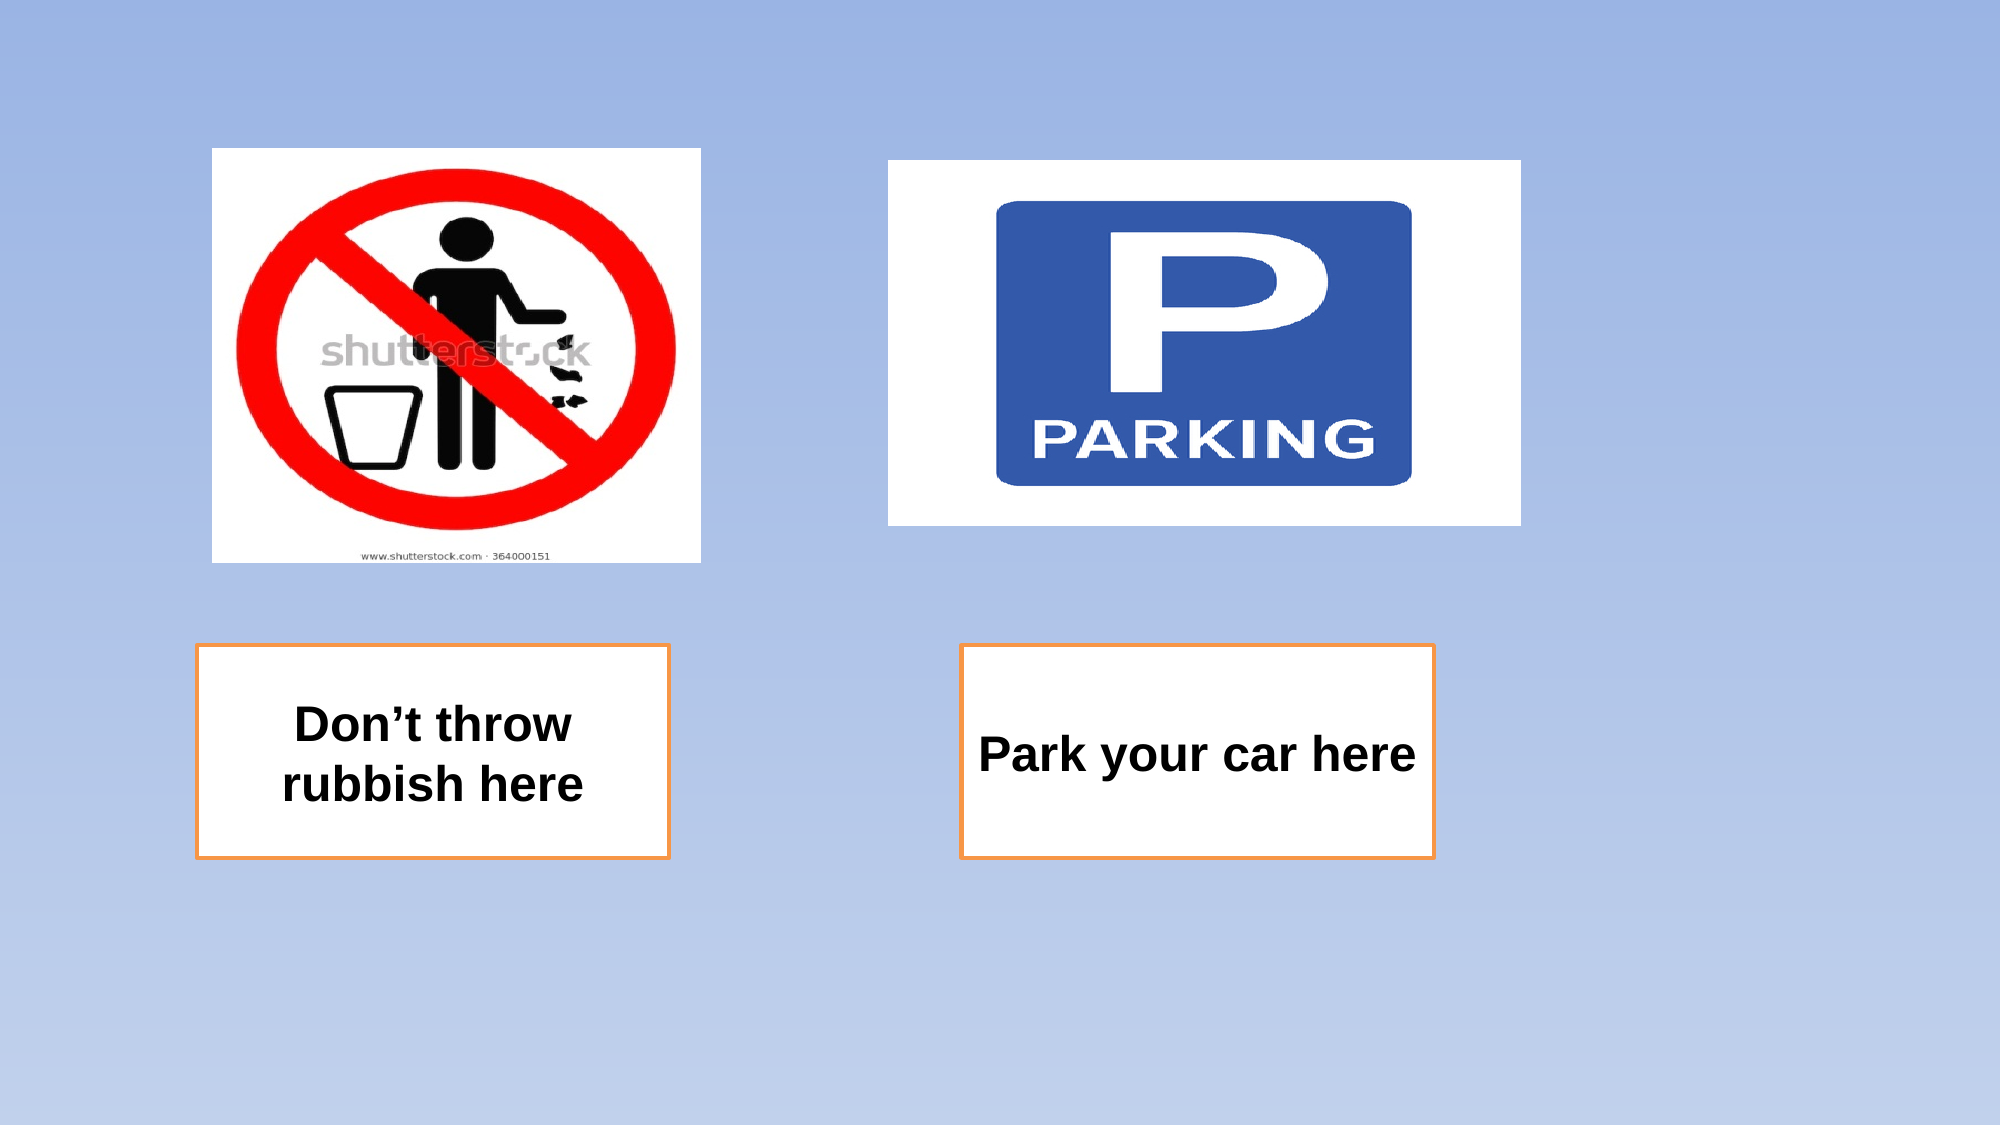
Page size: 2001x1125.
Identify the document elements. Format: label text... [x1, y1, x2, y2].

text_box Park your car here [959, 643, 1436, 860]
text_box Don’t throw rubbish here [195, 643, 671, 860]
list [212, 148, 701, 563]
picture [888, 160, 1521, 526]
